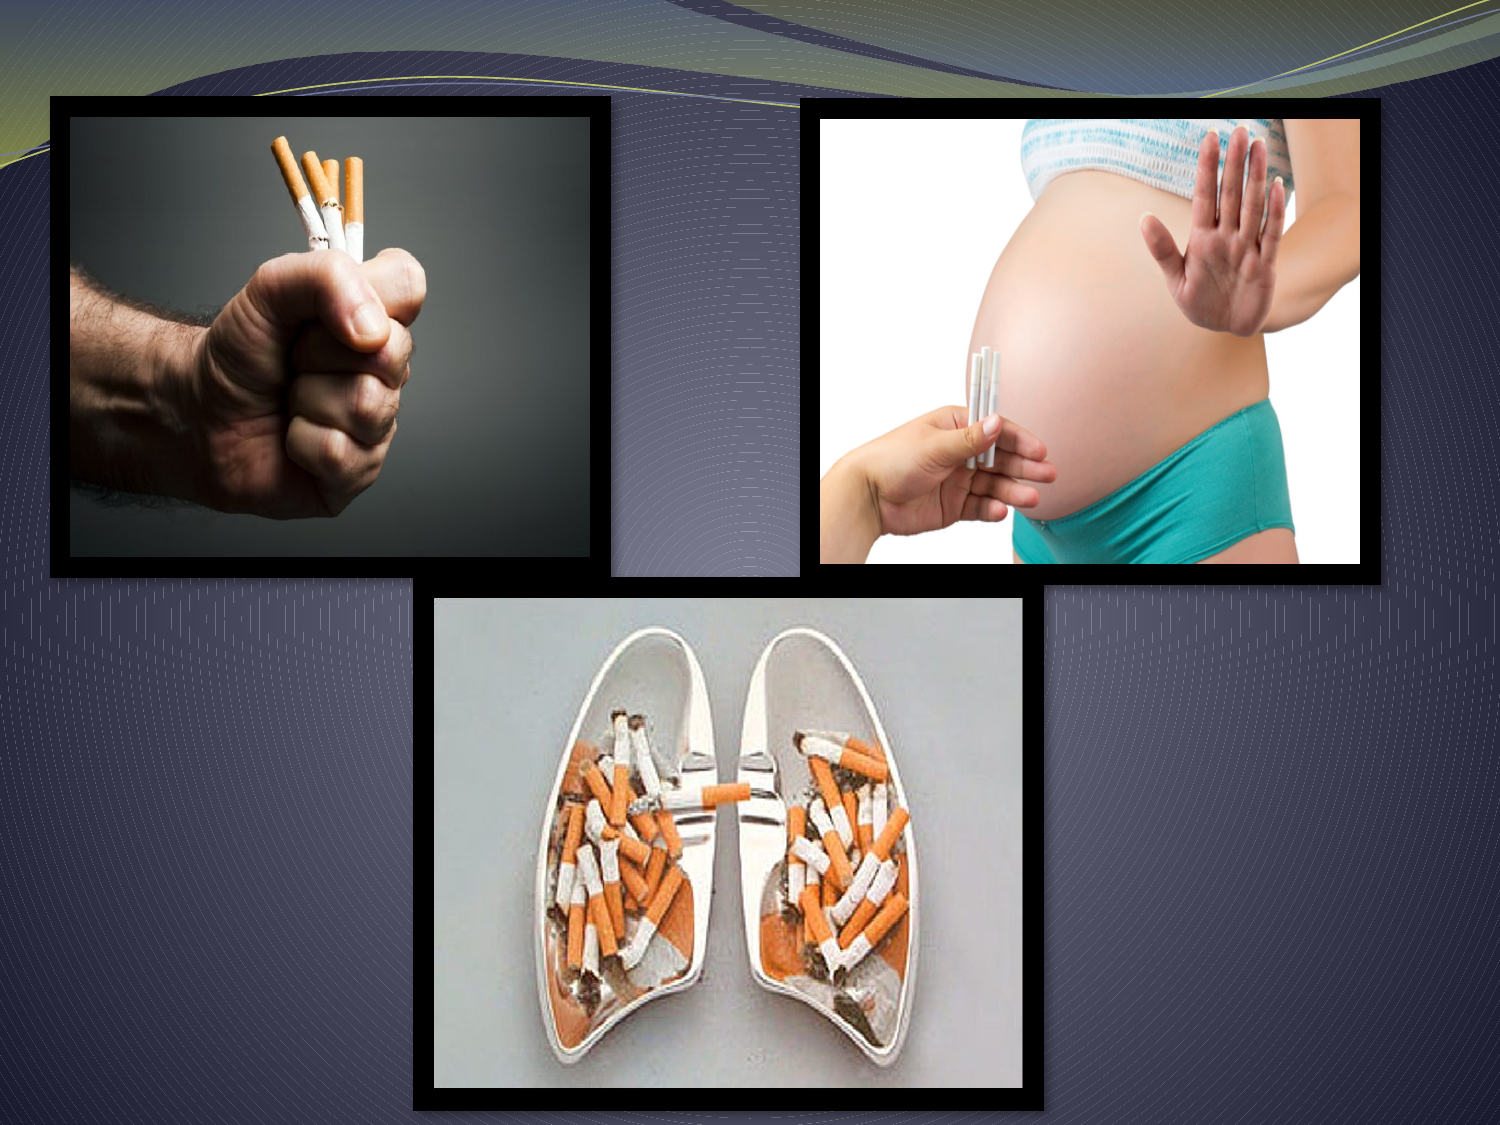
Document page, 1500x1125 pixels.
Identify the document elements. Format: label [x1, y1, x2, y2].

picture [820, 118, 1361, 565]
picture [433, 597, 1023, 1090]
picture [70, 116, 591, 558]
